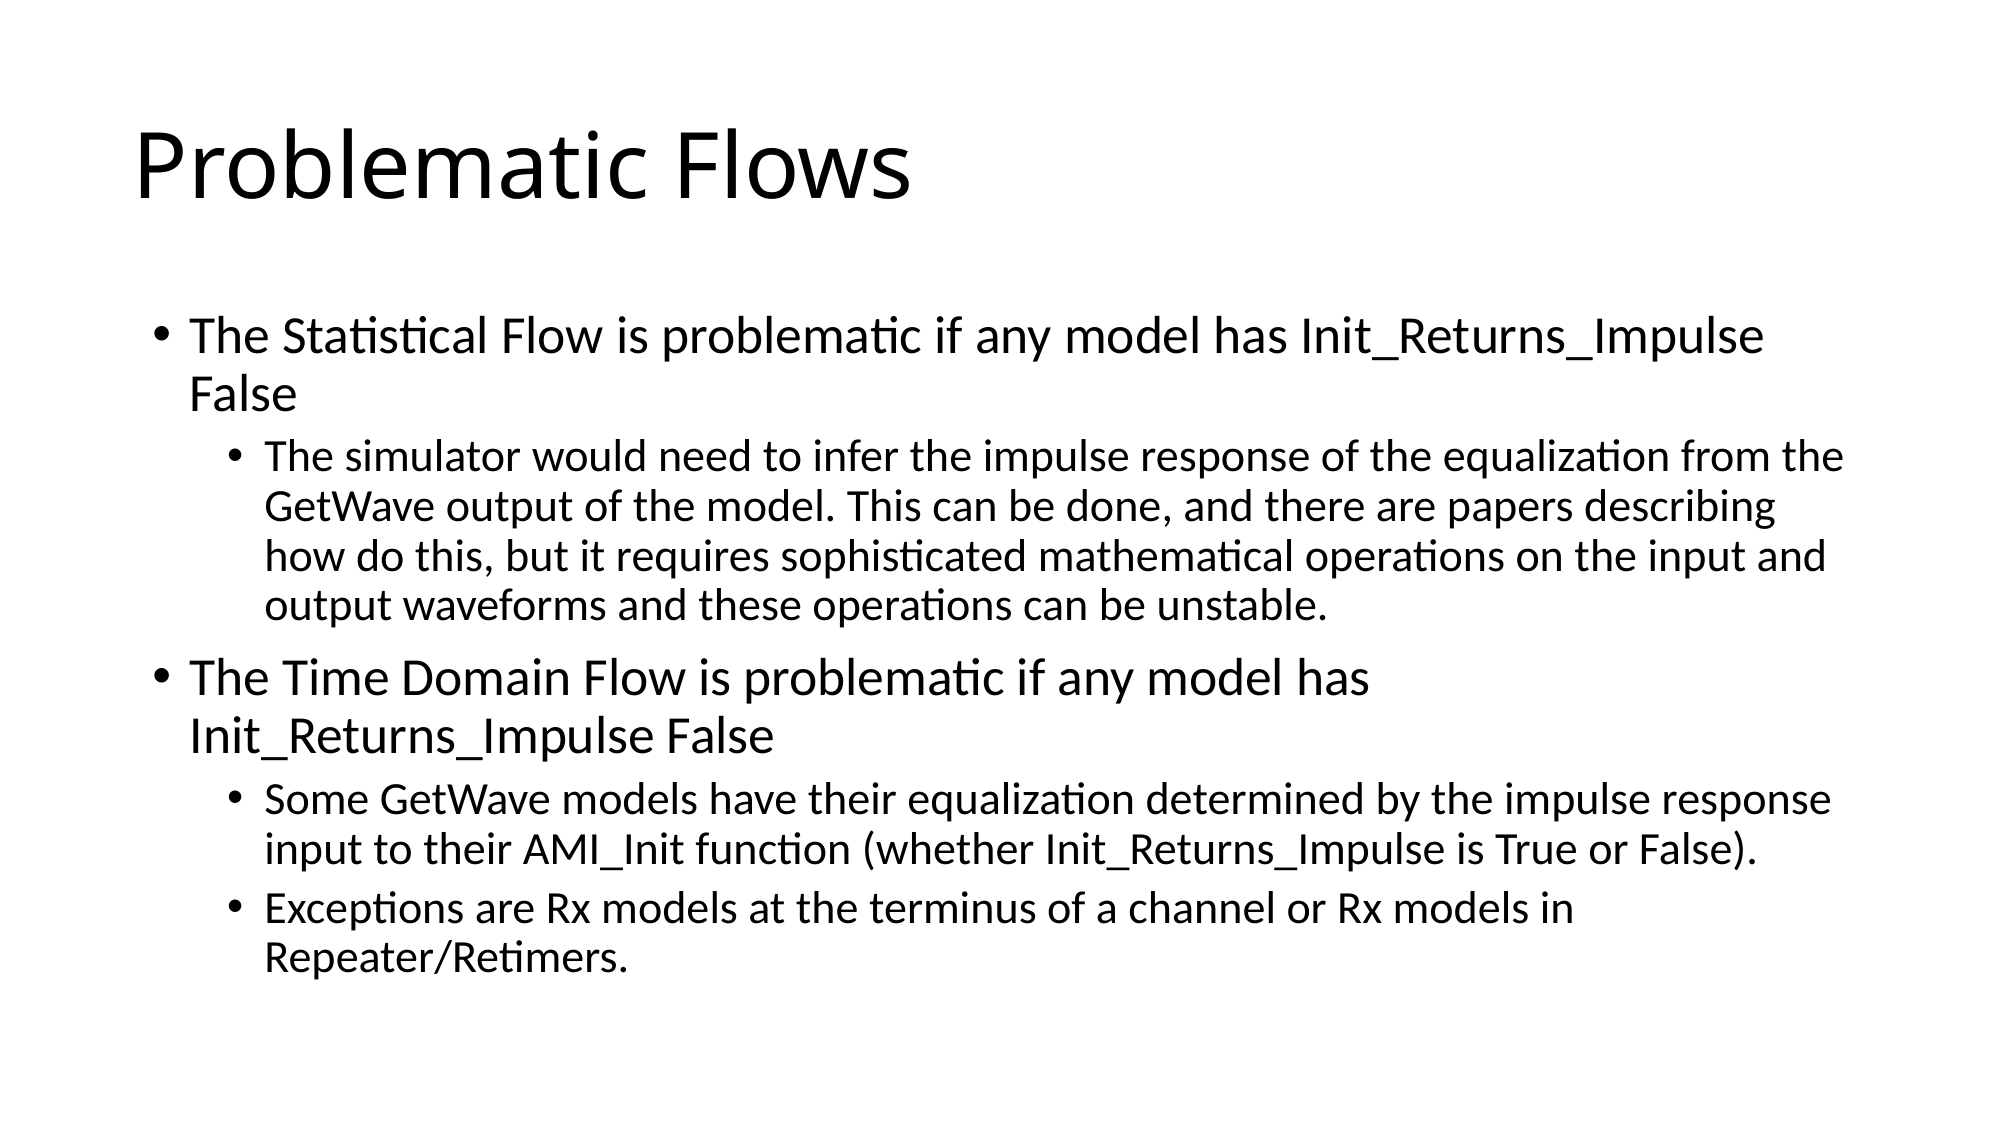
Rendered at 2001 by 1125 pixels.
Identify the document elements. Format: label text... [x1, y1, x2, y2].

title Problematic Flows [117, 59, 1863, 278]
list The Statistical Flow is problematic if any model has Init_Returns_Impulse False The simulator would need to infer the impulse response of the equalization from the GetWave output of the model. This can be done, and there are papers describing how do this, but it requires sophisticated mathematical operations on the input and output waveforms and these operations can be unstable. The Time Domain Flow is problematic if any model has Init_Returns_Impulse False Some GetWave models have their equalization determined by the impulse response input to their AMI_Init function (whether Init_Returns_Impulse is True or False). Exceptions are Rx models at the terminus of a channel or Rx models in Repeater/Retimers. [137, 299, 1863, 1014]
